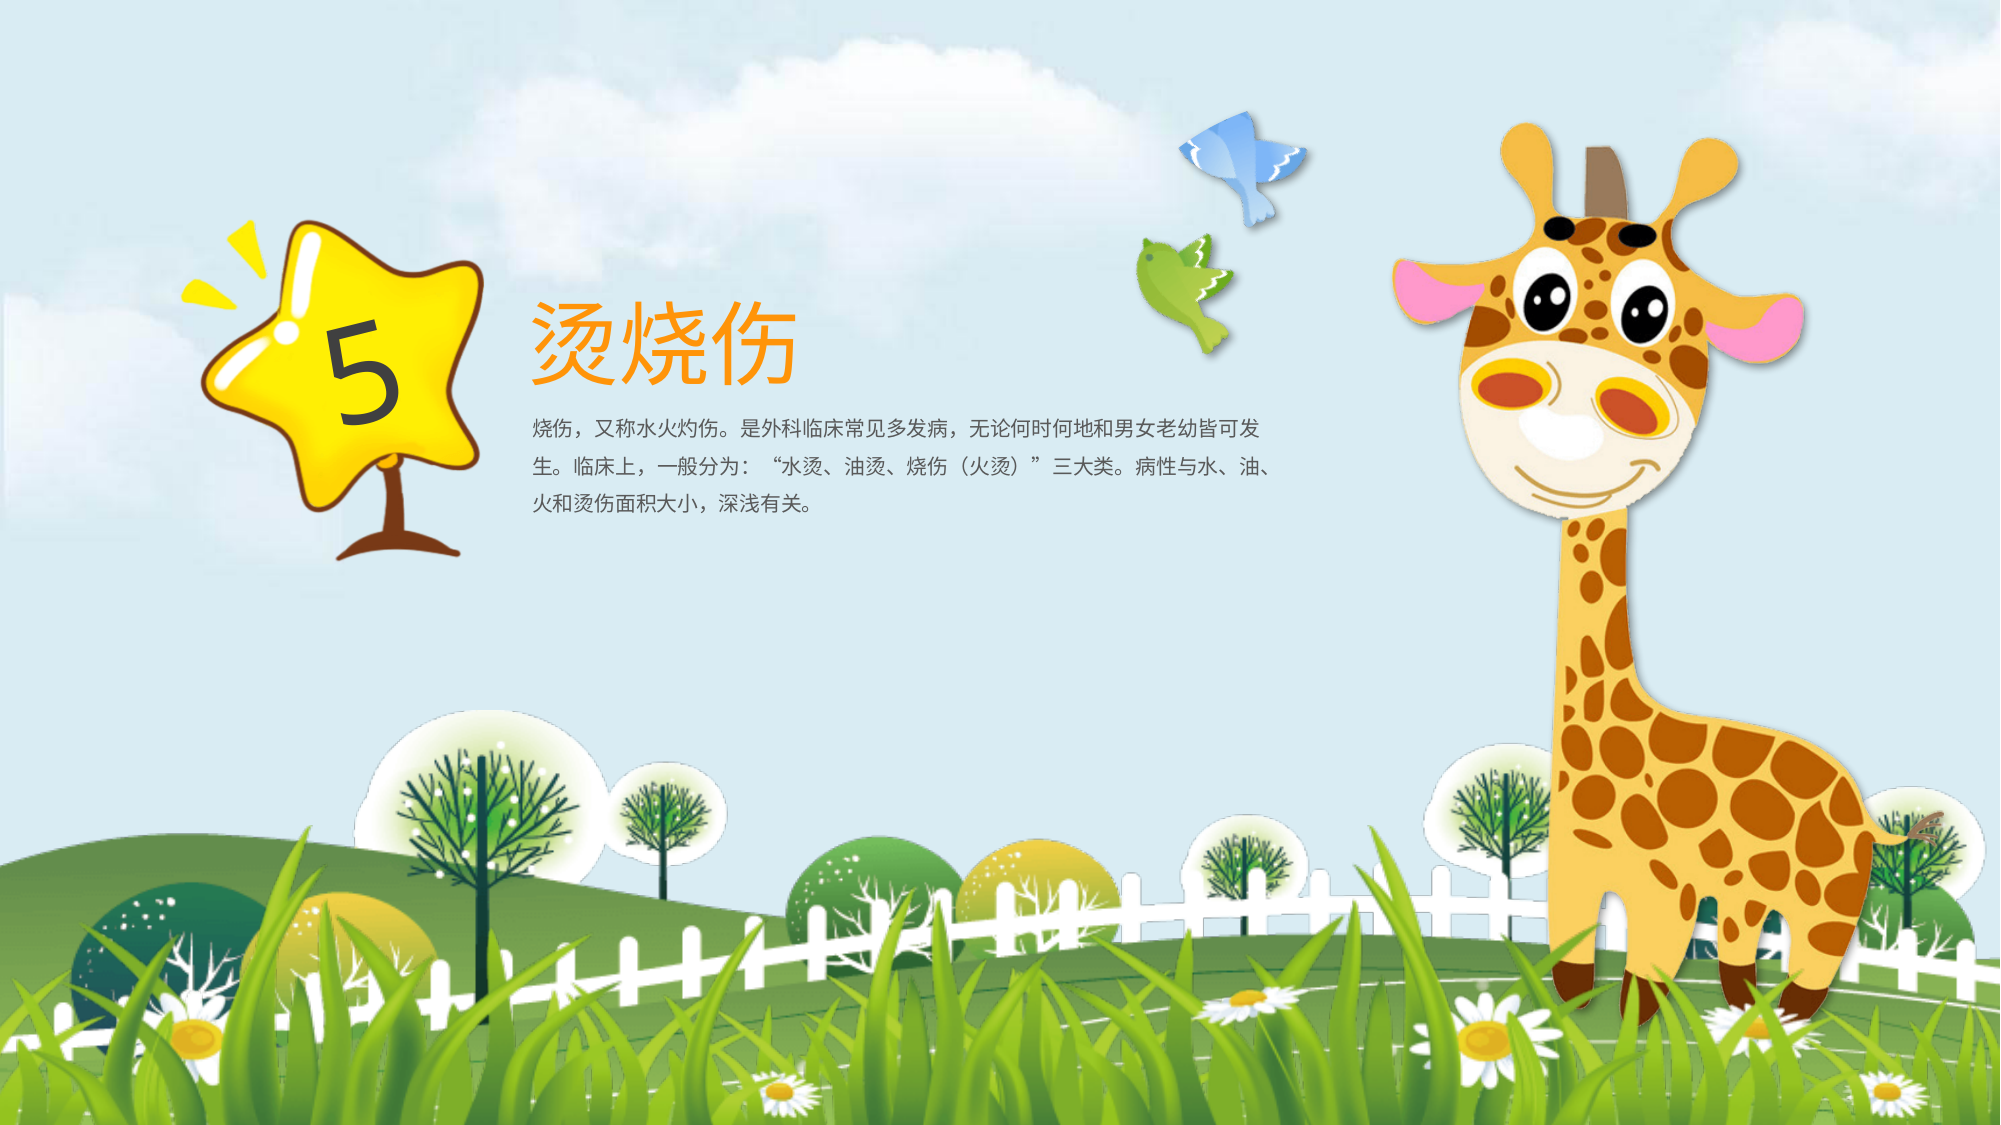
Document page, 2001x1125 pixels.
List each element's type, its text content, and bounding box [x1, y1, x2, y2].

text_box 烫烧伤 [520, 279, 1113, 395]
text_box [168, 194, 520, 563]
picture [0, 0, 2000, 1125]
text_box 烧伤，又称水火灼伤。是外科临床常见多发病，无论何时何地和男女老幼皆可发生。临床上，一般分为：“水烫、油烫、烧伤（火烫）”三大类。病性与水、油、火和烫伤面积大小，深浅有关。 [520, 395, 1275, 523]
